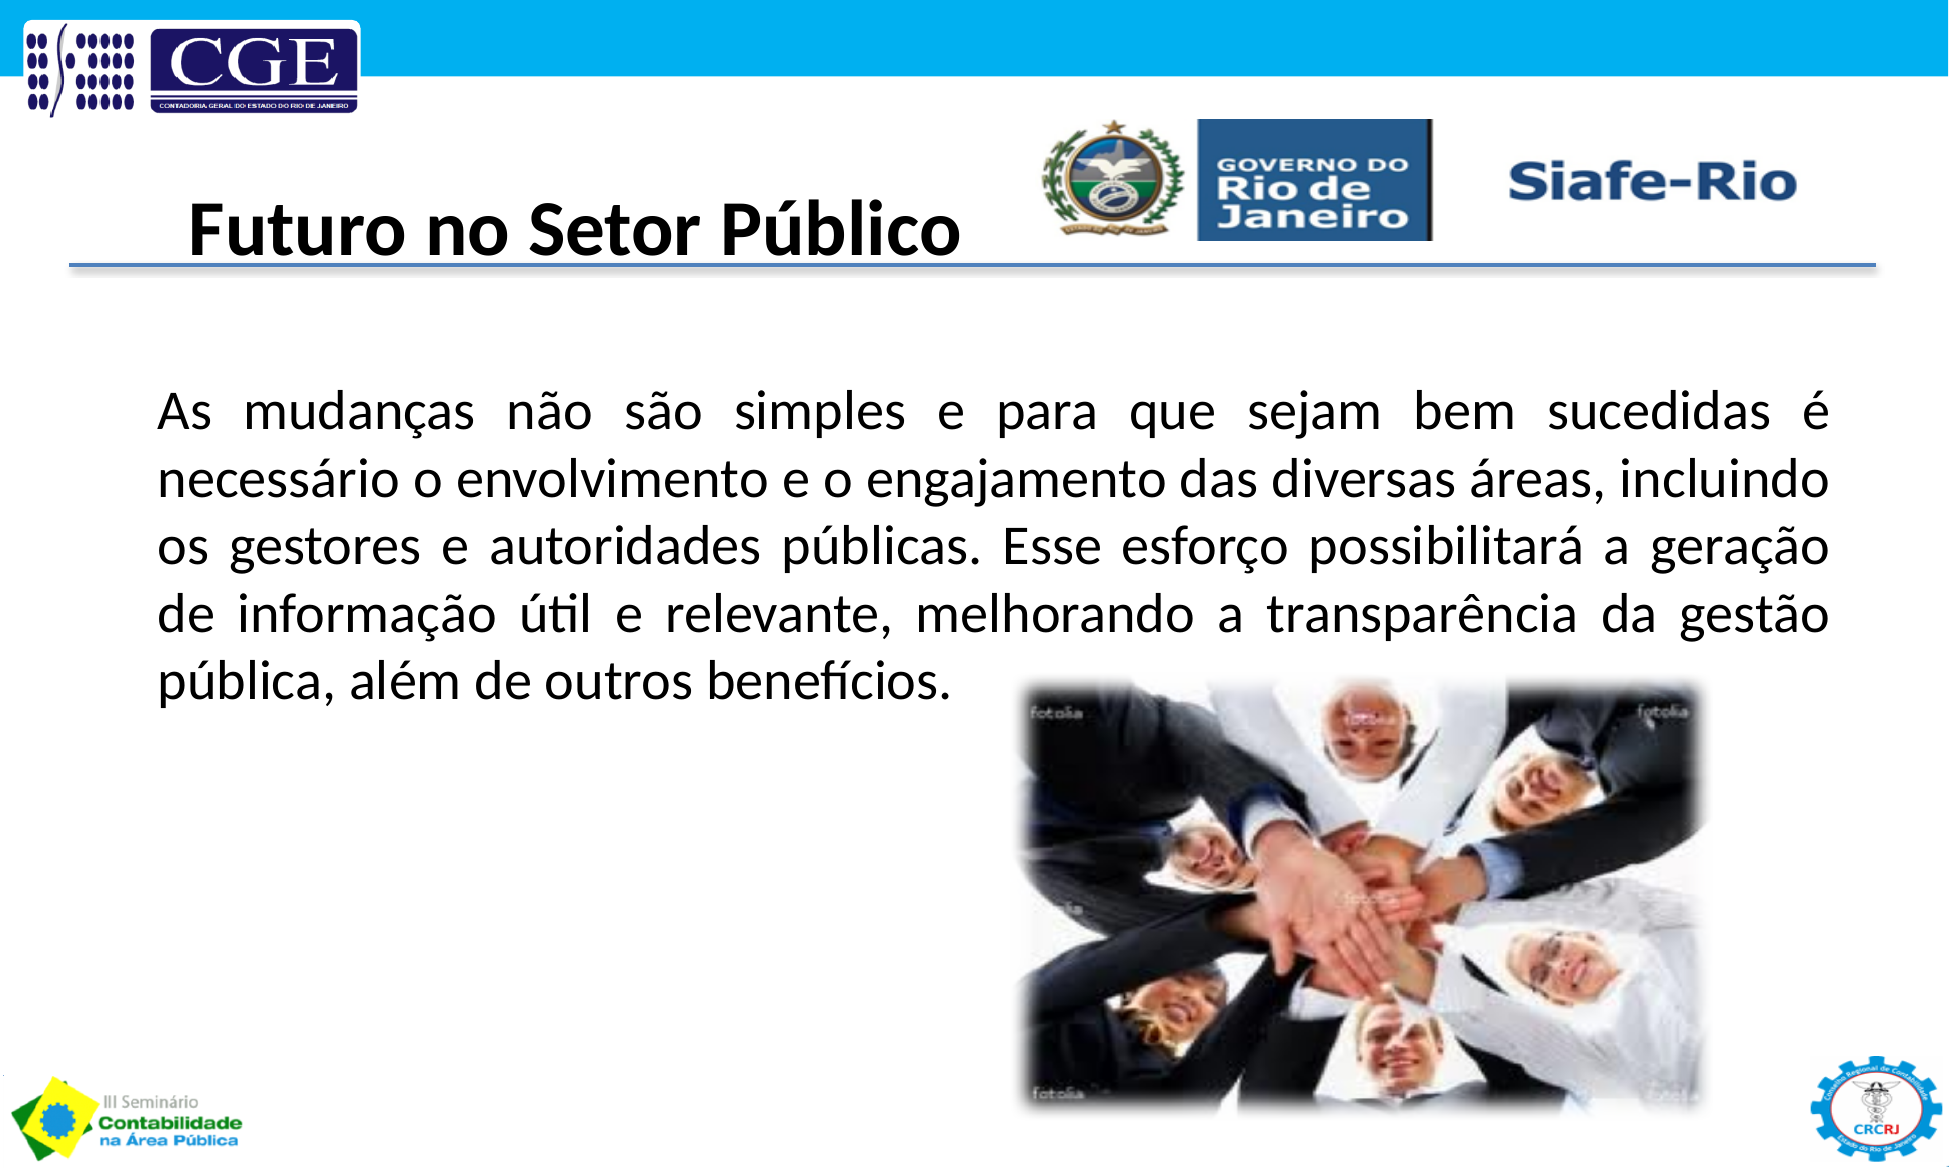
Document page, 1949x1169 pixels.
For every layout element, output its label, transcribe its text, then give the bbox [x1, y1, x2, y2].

picture [1035, 119, 1850, 241]
picture [3, 1075, 254, 1168]
picture [1803, 1056, 1949, 1167]
title Futuro no Setor Público [0, 167, 1297, 336]
picture [1009, 671, 1714, 1122]
text_box As mudanças não são simples e para que sejam bem sucedidas é necessário o envolvimento e o engajamento das diversas áreas, incluindo os gestores e autoridades públicas. Esse esforço possibilitará a geração de informação útil e relevante, melhorando a transparência da gestão pública, além de outros benefícios. [139, 364, 1850, 953]
picture [23, 20, 361, 118]
